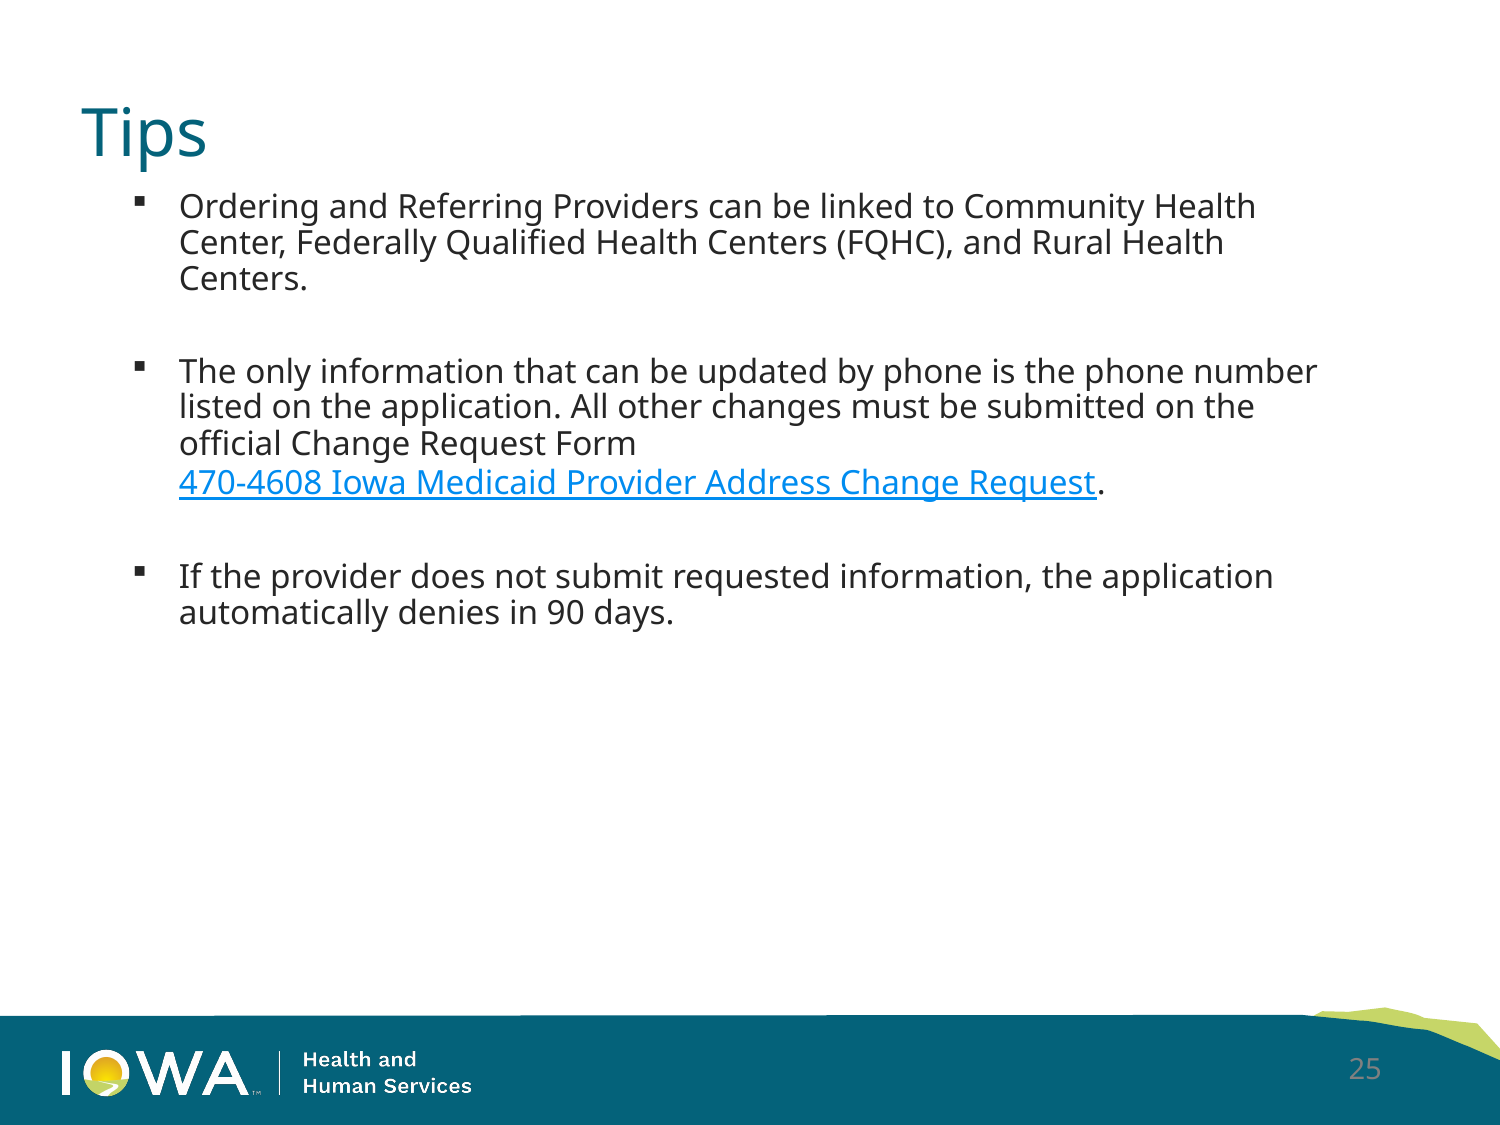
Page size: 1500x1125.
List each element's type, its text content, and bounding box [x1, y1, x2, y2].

picture [334, 1083, 343, 1092]
picture [405, 1056, 410, 1064]
picture [399, 1083, 408, 1092]
picture [438, 1083, 446, 1092]
text_box Ordering and Referring Providers can be linked to Community Health Center, Federally Qualified Health Centers (FQHC), and Rural Health Centers. The only information that can be updated by phone is the phone number listed on the application. All other changes must be submitted on the official Change Request Form 470-4608 Iowa Medicaid Provider Address Change Request. If the provider does not submit requested information, the application automatically denies in 90 days. [42, 229, 1373, 799]
picture [397, 1056, 401, 1066]
slide_number 25 [1059, 1042, 1397, 1103]
picture [450, 1083, 459, 1092]
picture [320, 1058, 329, 1065]
picture [370, 1083, 375, 1092]
picture [344, 1083, 349, 1092]
title Tips [66, 64, 641, 206]
picture [137, 1052, 202, 1094]
picture [366, 1056, 370, 1066]
picture [320, 1083, 325, 1092]
picture [355, 1083, 361, 1092]
picture [203, 1052, 247, 1094]
picture [63, 1052, 69, 1094]
picture [305, 1079, 316, 1092]
picture [385, 1080, 395, 1092]
picture [84, 1050, 129, 1096]
picture [351, 1053, 357, 1066]
picture [305, 1053, 316, 1066]
